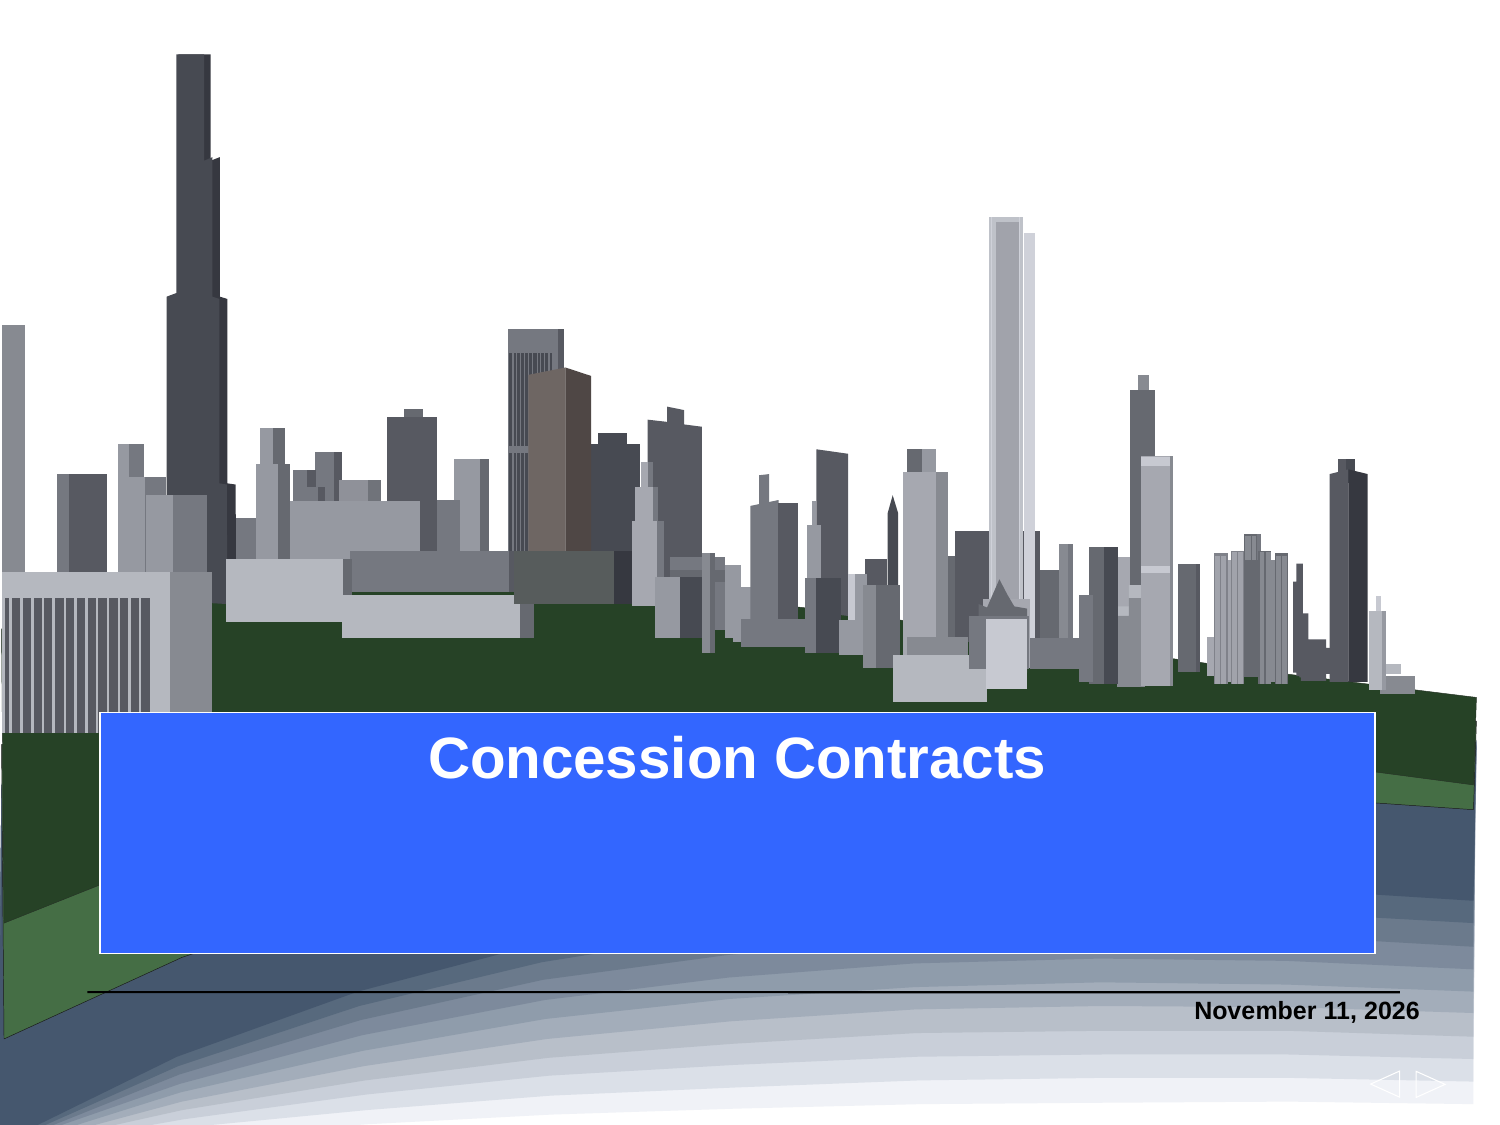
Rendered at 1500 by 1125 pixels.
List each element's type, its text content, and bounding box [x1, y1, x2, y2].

title Concession Contracts [99, 712, 1376, 954]
